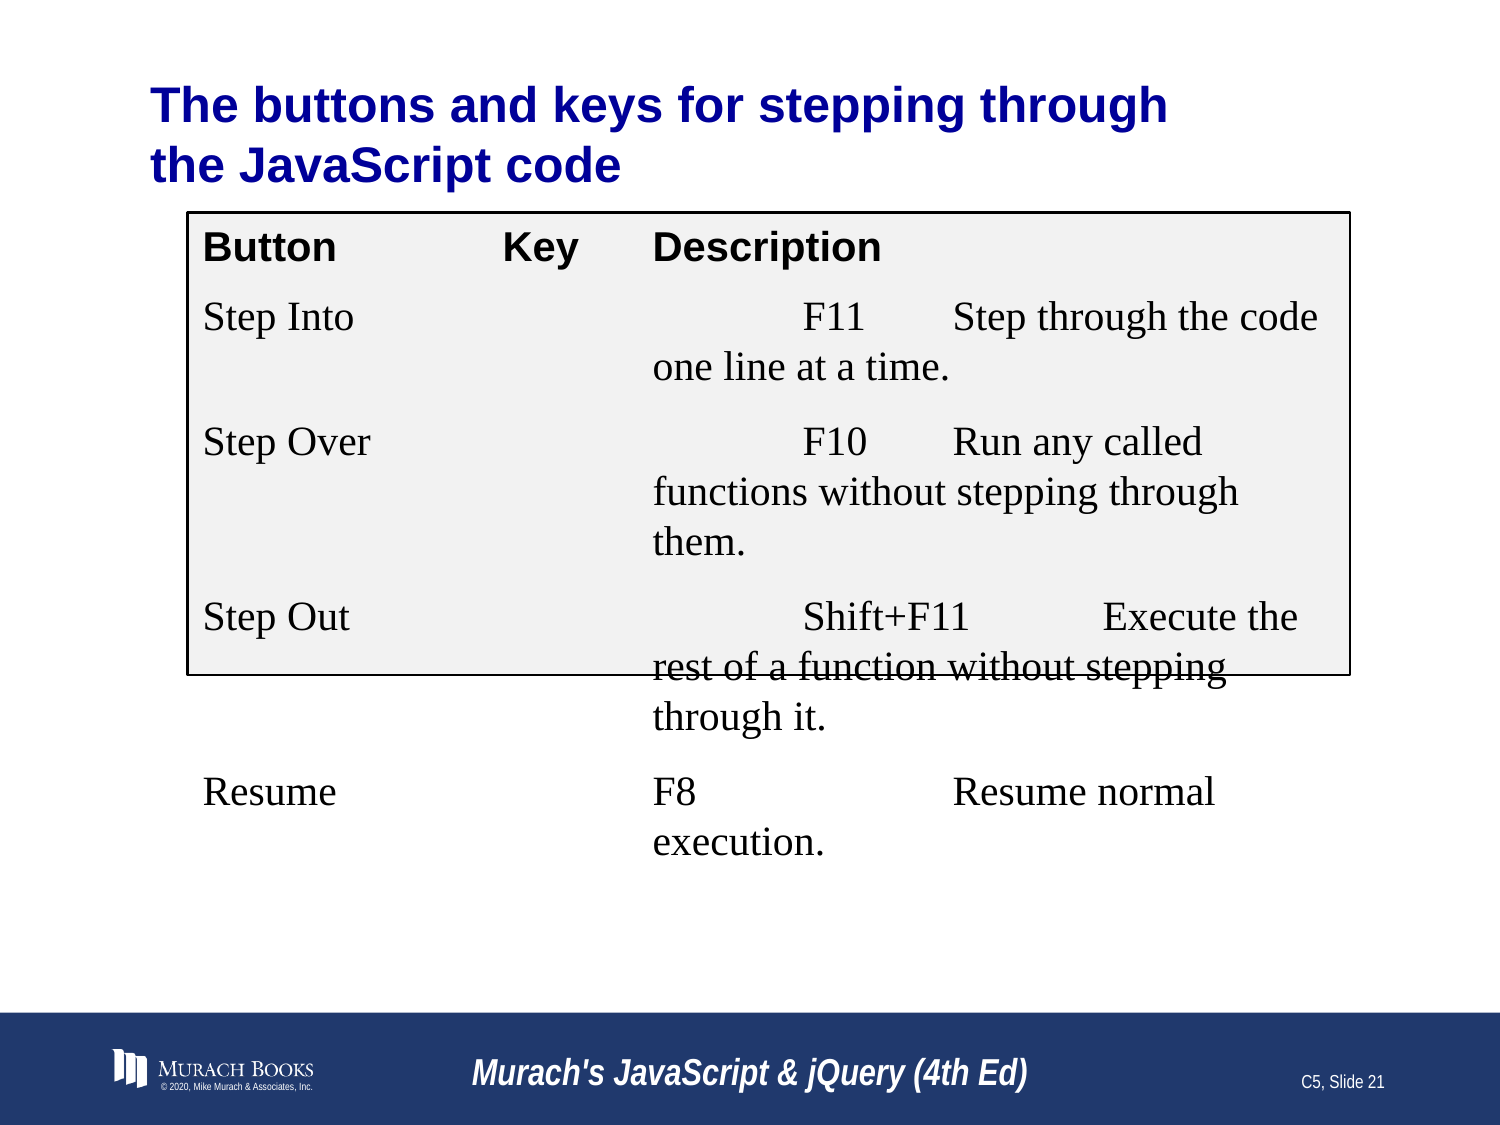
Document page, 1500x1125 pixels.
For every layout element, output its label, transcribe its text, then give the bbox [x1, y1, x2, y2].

footer © 2020, Mike Murach & Associates, Inc. [12, 1025, 463, 1100]
title The buttons and keys for stepping through the JavaScript code [150, 72, 1350, 194]
slide_number C5, Slide 21 [1087, 1025, 1400, 1100]
slide_number Murach's JavaScript & jQuery (4th Ed) [463, 1025, 1050, 1100]
list Button Key Description Step Into F11 Step through the code one line at a time. Step Over F10 Run any called functions without stepping through them. Step Out Shift+F11 Execute the rest of a function without stepping through it. Resume F8 Resume normal execution. [185, 210, 1353, 678]
